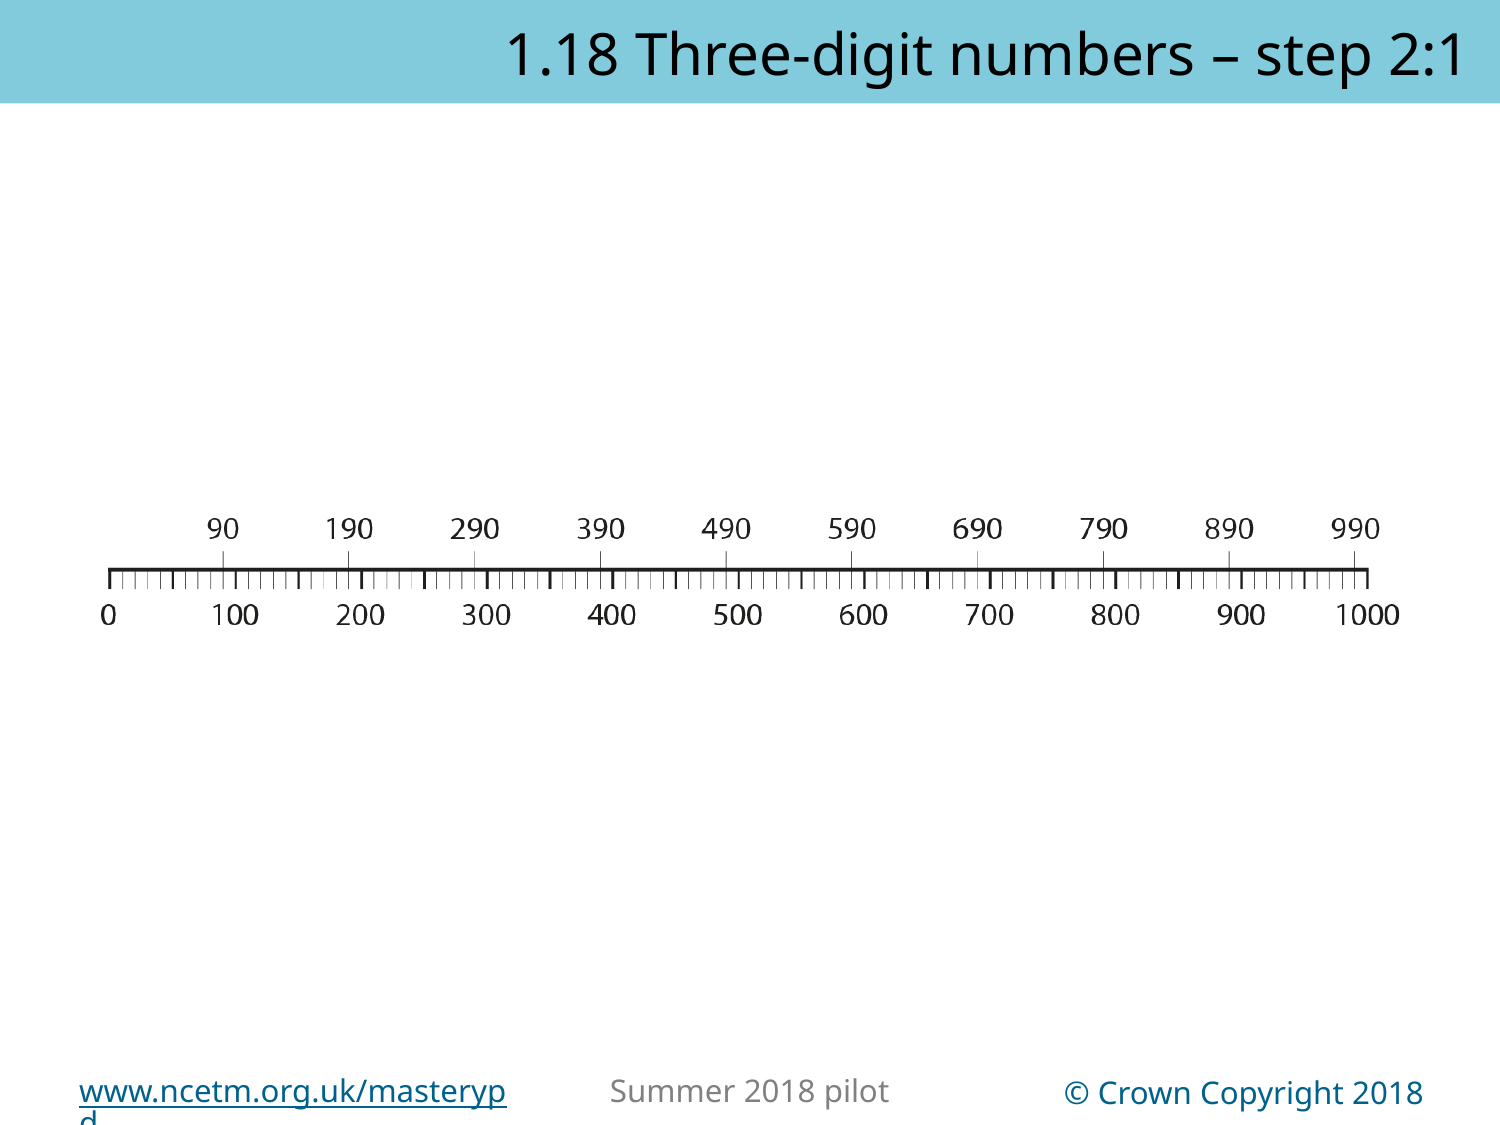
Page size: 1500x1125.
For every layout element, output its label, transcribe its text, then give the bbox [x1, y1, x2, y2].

picture [100, 511, 1400, 633]
list 1.18 Three-digit numbers – step 2:1 [0, 0, 1500, 104]
